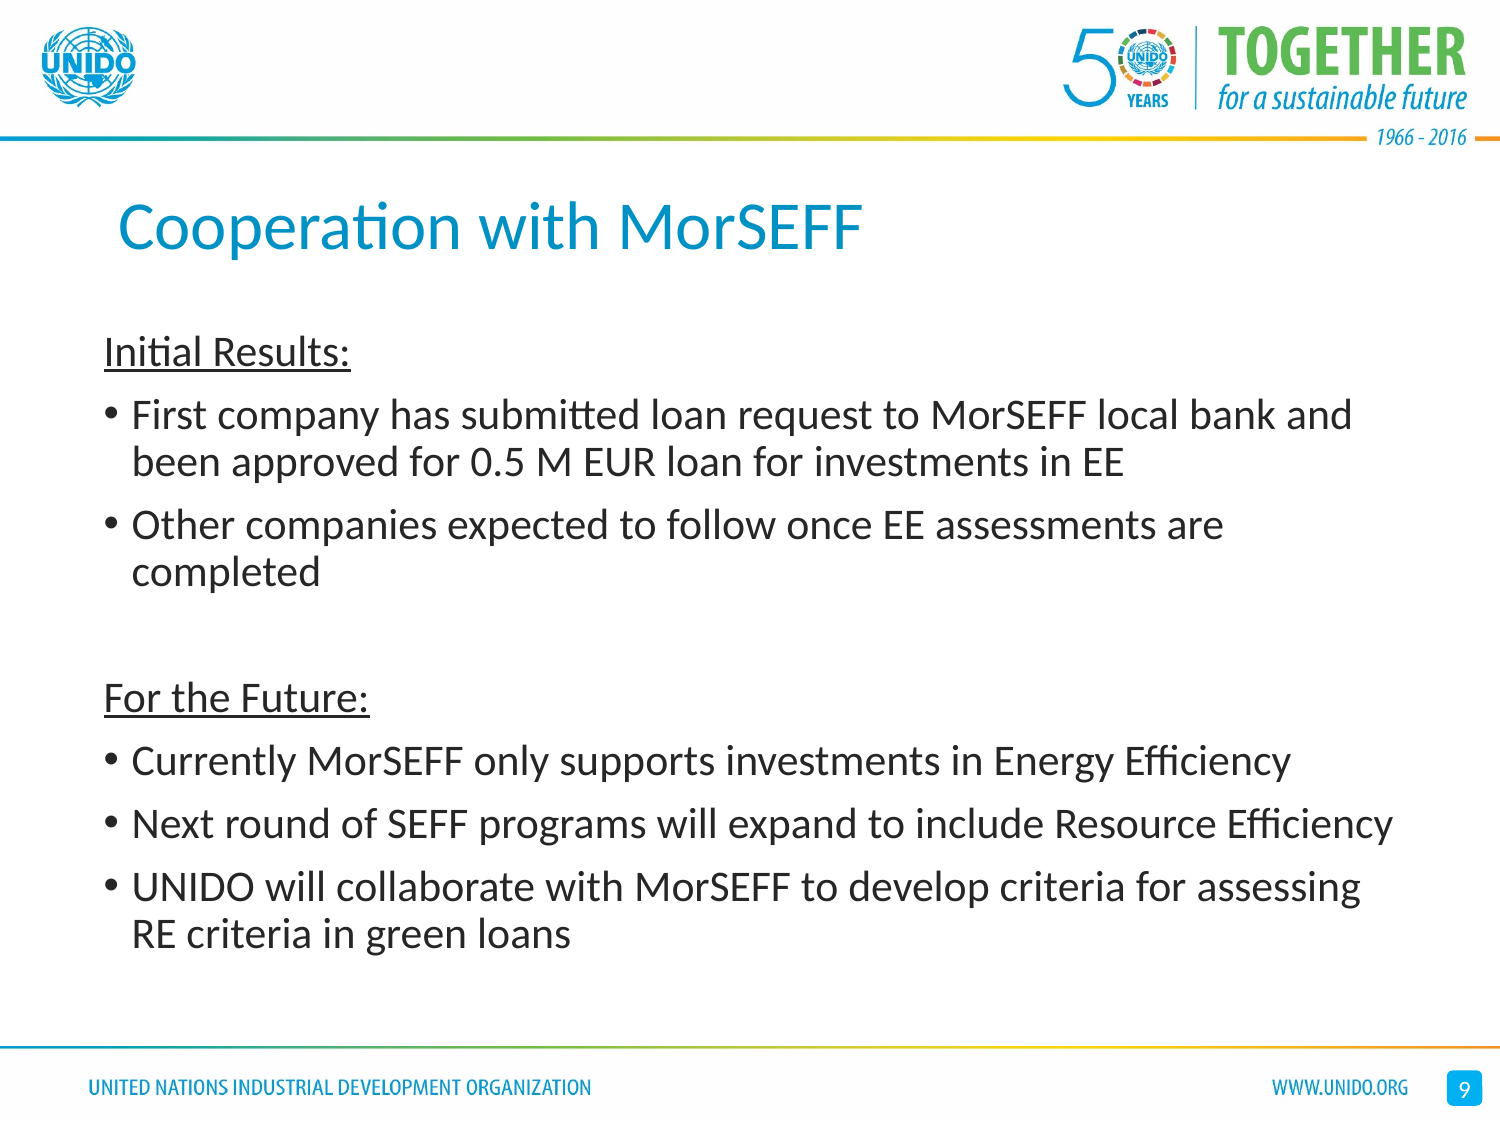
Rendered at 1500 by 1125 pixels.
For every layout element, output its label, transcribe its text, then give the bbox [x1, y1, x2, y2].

title Cooperation with MorSEFF [103, 137, 1400, 318]
picture [0, 1046, 1500, 1122]
picture [0, 0, 1500, 147]
list Initial Results: First company has submitted loan request to MorSEFF local bank and been approved for 0.5 M EUR loan for investments in EE Other companies expected to follow once EE assessments are completed For the Future: Currently MorSEFF only supports investments in Energy Efficiency Next round of SEFF programs will expand to include Resource Efficiency UNIDO will collaborate with MorSEFF to develop criteria for assessing RE criteria in green loans [88, 320, 1424, 1047]
